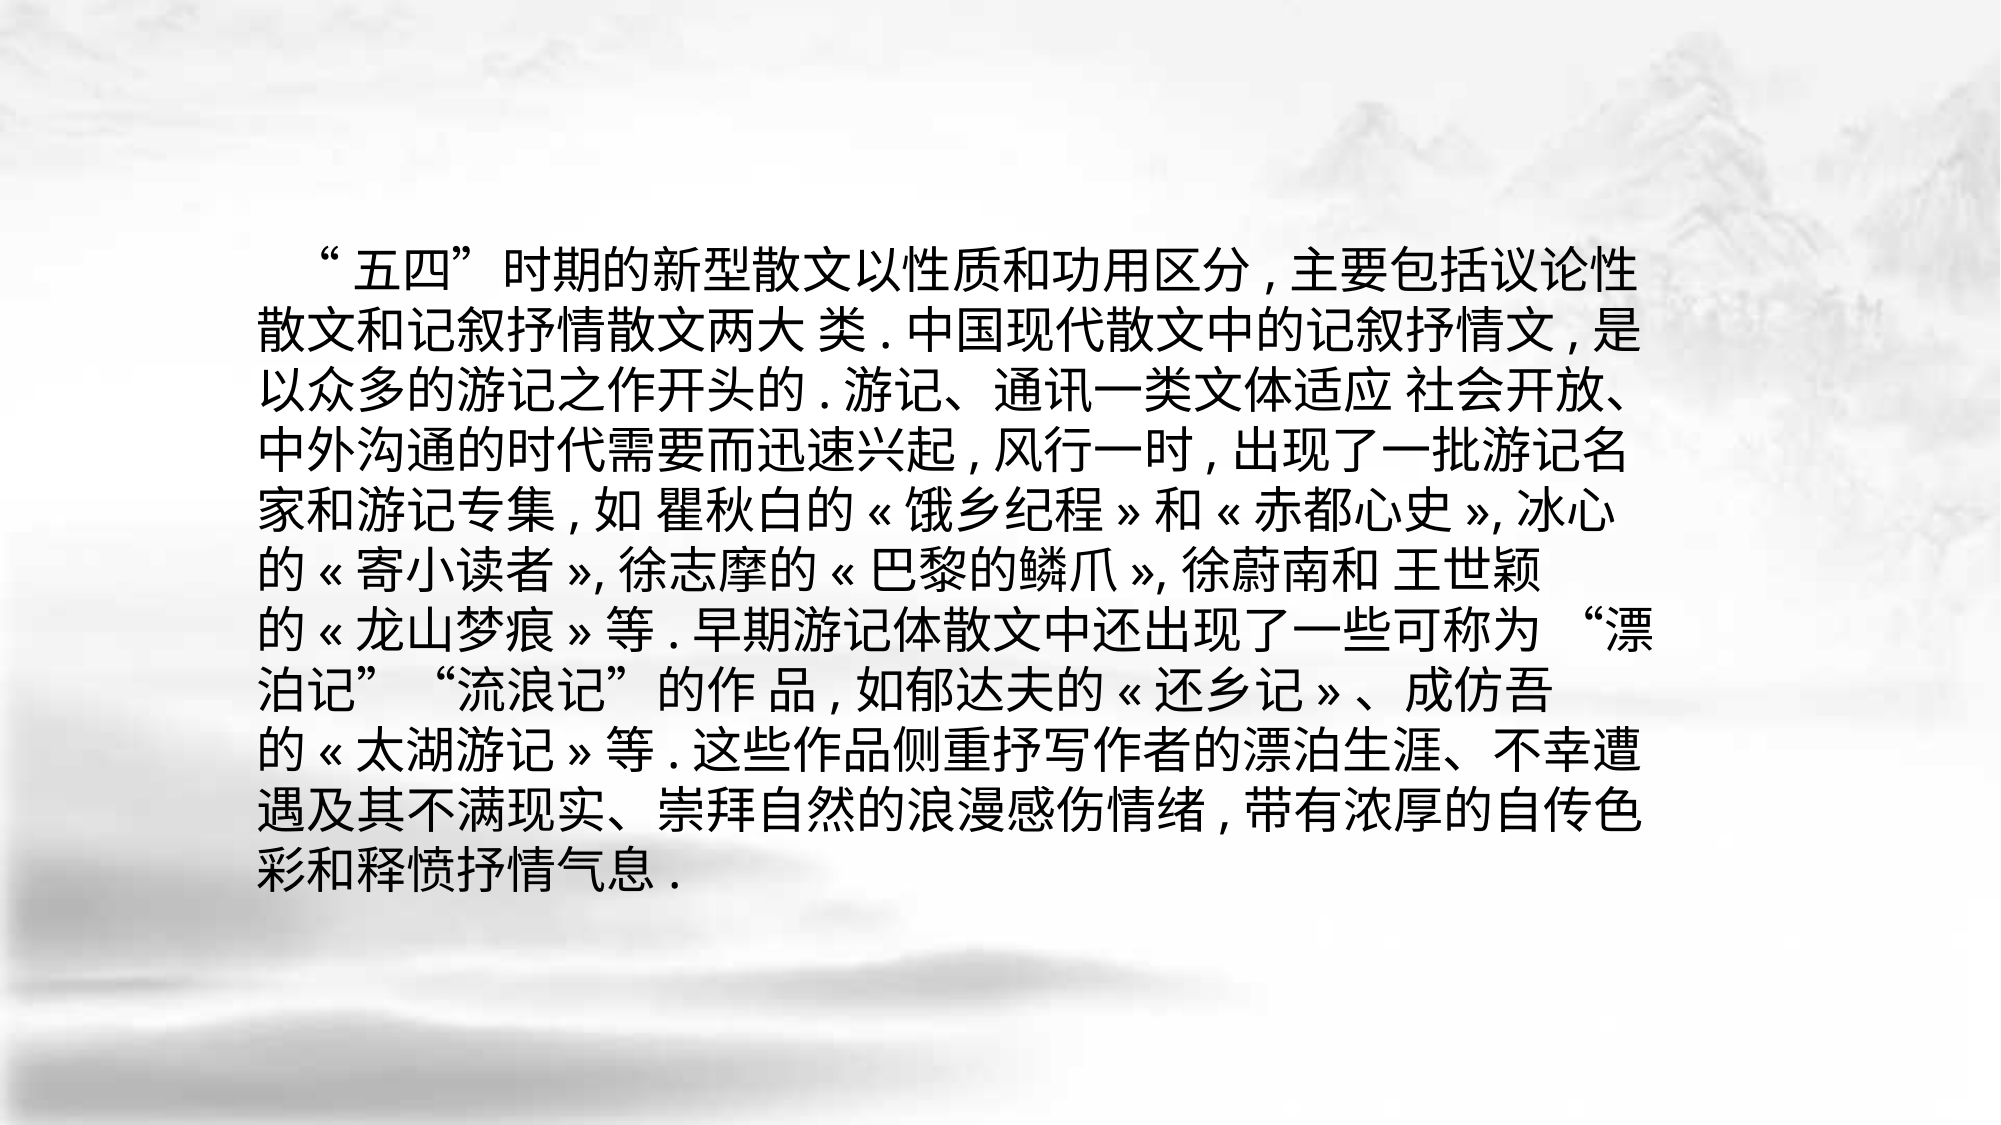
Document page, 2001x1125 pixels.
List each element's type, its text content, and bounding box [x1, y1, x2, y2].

picture [0, 0, 2001, 1125]
text_box “五四”时期的新型散文以性质和功用区分,主要包括议论性散文和记叙抒情散文两大 类.中国现代散文中的记叙抒情文,是以众多的游记之作开头的.游记、通讯一类文体适应 社会开放、中外沟通的时代需要而迅速兴起,风行一时,出现了一批游记名家和游记专集,如 瞿秋白的«饿乡纪程»和«赤都心史»,冰心的«寄小读者»,徐志摩的«巴黎的鳞爪»,徐蔚南和 王世颖的«龙山梦痕»等.早期游记体散文中还出现了一些可称为 “漂泊记”“流浪记”的作 品,如郁达夫的«还乡记»、成仿吾的«太湖游记»等.这些作品侧重抒写作者的漂泊生涯、不幸遭遇及其不满现实、崇拜自然的浪漫感伤情绪,带有浓厚的自传色彩和释愤抒情气息. [241, 230, 1673, 906]
